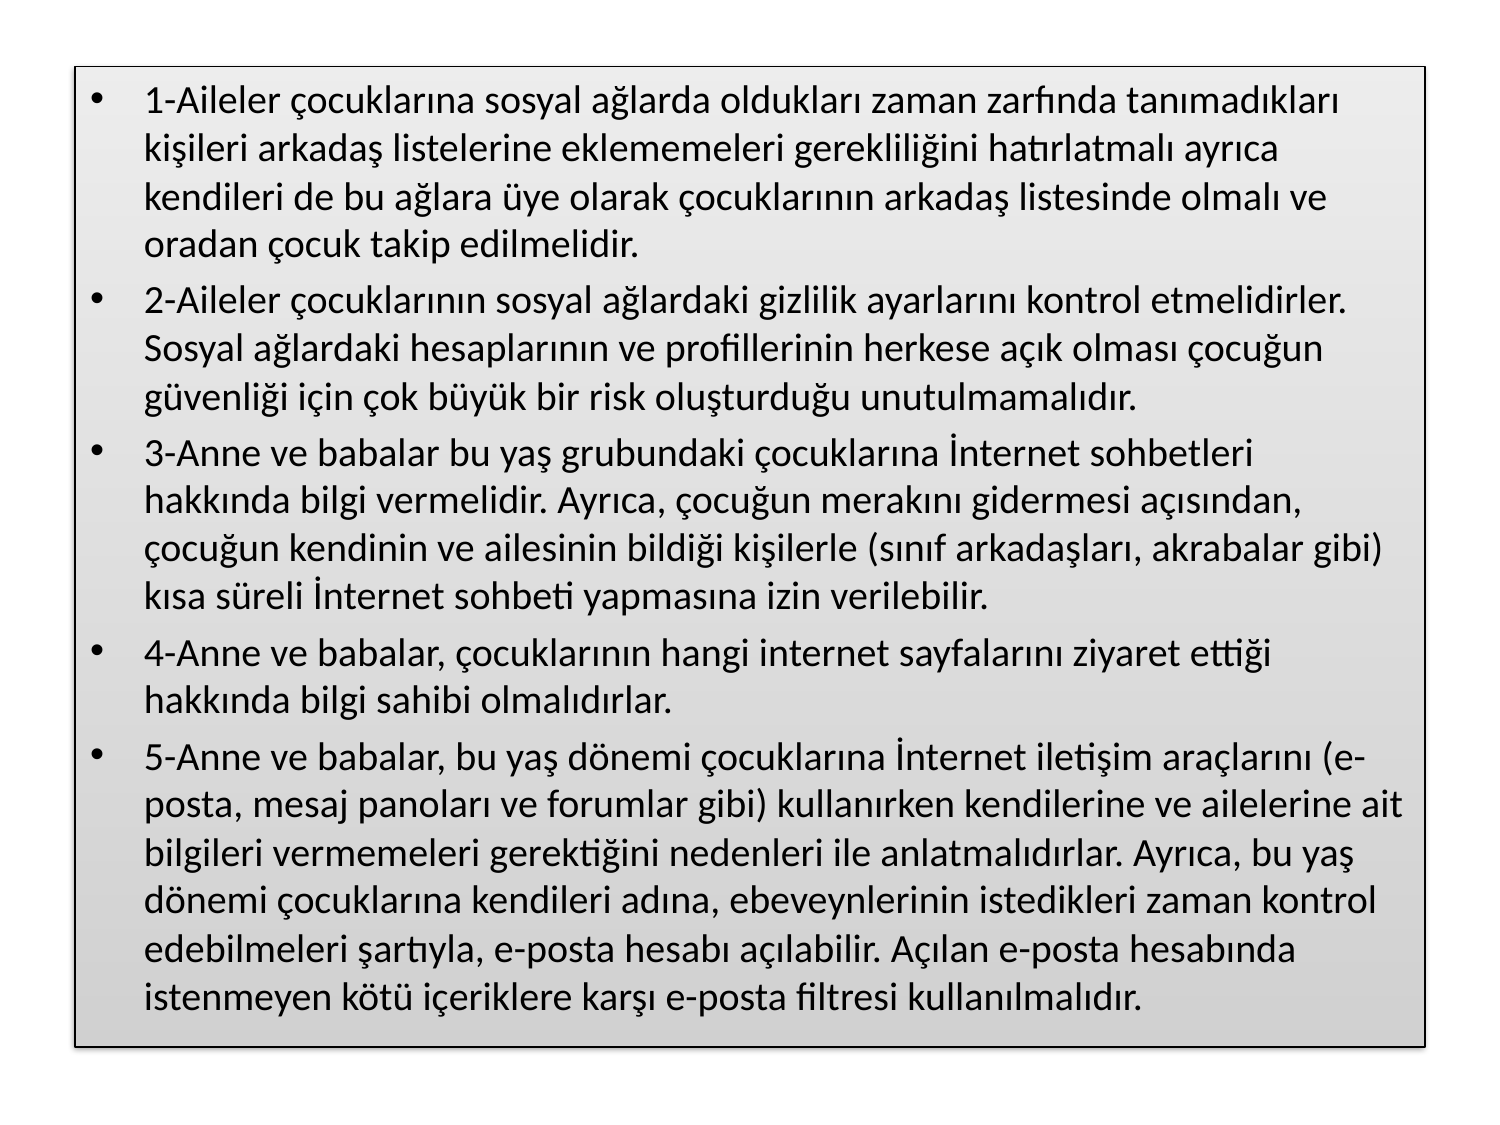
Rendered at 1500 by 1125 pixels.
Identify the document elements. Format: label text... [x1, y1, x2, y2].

list 1-Aileler çocuklarına sosyal ağlarda oldukları zaman zarfında tanımadıkları kişileri arkadaş listelerine eklememeleri gerekliliğini hatırlatmalı ayrıca kendileri de bu ağlara üye olarak çocuklarının arkadaş listesinde olmalı ve oradan çocuk takip edilmelidir. 2-Aileler çocuklarının sosyal ağlardaki gizlilik ayarlarını kontrol etmelidirler. Sosyal ağlardaki hesaplarının ve profillerinin herkese açık olması çocuğun güvenliği için çok büyük bir risk oluşturduğu unutulmamalıdır. 3-Anne ve babalar bu yaş grubundaki çocuklarına İnternet sohbetleri hakkında bilgi vermelidir. Ayrıca, çocuğun merakını gidermesi açısından, çocuğun kendinin ve ailesinin bildiği kişilerle (sınıf arkadaşları, akrabalar gibi) kısa süreli İnternet sohbeti yapmasına izin verilebilir. 4-Anne ve babalar, çocuklarının hangi internet sayfalarını ziyaret ettiği hakkında bilgi sahibi olmalıdırlar. 5-Anne ve babalar, bu yaş dönemi çocuklarına İnternet iletişim araçlarını (e-posta, mesaj panoları ve forumlar gibi) kullanırken kendilerine ve ailelerine ait bilgileri vermemeleri gerektiğini nedenleri ile anlatmalıdırlar. Ayrıca, bu yaş dönemi çocuklarına kendileri adına, ebeveynlerinin istedikleri zaman kontrol edebilmeleri şartıyla, e-posta hesabı açılabilir. Açılan e-posta hesabında istenmeyen kötü içeriklere karşı e-posta filtresi kullanılmalıdır. [74, 66, 1426, 1048]
